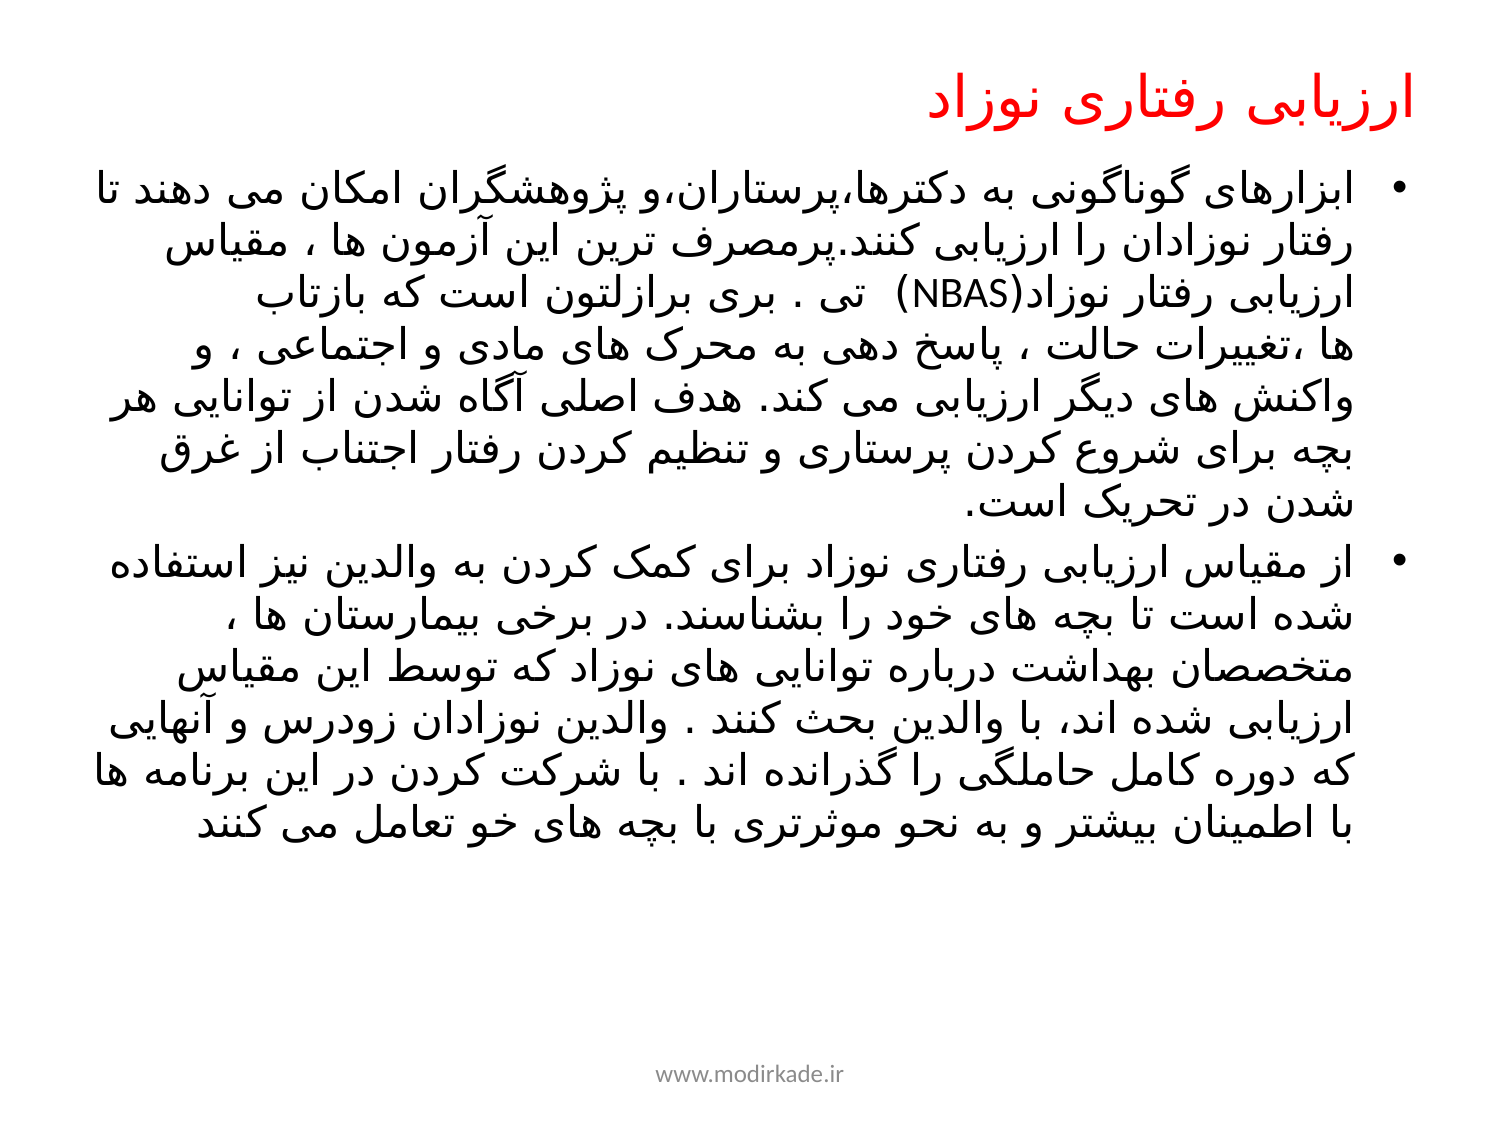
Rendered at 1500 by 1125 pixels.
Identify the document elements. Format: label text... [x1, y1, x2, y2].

footer www.modirkade.ir [512, 1042, 988, 1103]
list ابزارهای گوناگونی به دکترها،پرستاران،و پژوهشگران امکان می دهند تا رفتار نوزادان را ارزیابی کنند.پرمصرف ترین این آزمون ها ، مقیاس ارزیابی رفتار نوزاد(NBAS) تی . بری برازلتون است که بازتاب ها ،تغییرات حالت ، پاسخ دهی به محرک های مادی و اجتماعی ، و واکنش های دیگر ارزیابی می کند. هدف اصلی آگاه شدن از توانایی هر بچه برای شروع کردن پرستاری و تنظیم کردن رفتار اجتناب از غرق شدن در تحریک است. از مقیاس ارزیابی رفتاری نوزاد برای کمک کردن به والدین نیز استفاده شده است تا بچه های خود را بشناسند. در برخی بیمارستان ها ، متخصصان بهداشت درباره توانایی های نوزاد که توسط این مقیاس ارزیابی شده اند، با والدین بحث کنند . والدین نوزادان زودرس و آنهایی که دوره کامل حاملگی را گذرانده اند . با شرکت کردن در این برنامه ها با اطمینان بیشتر و به نحو موثرتری با بچه های خو تعامل می کنند [70, 152, 1421, 895]
title ارزیابی رفتاری نوزاد [82, 0, 1432, 188]
